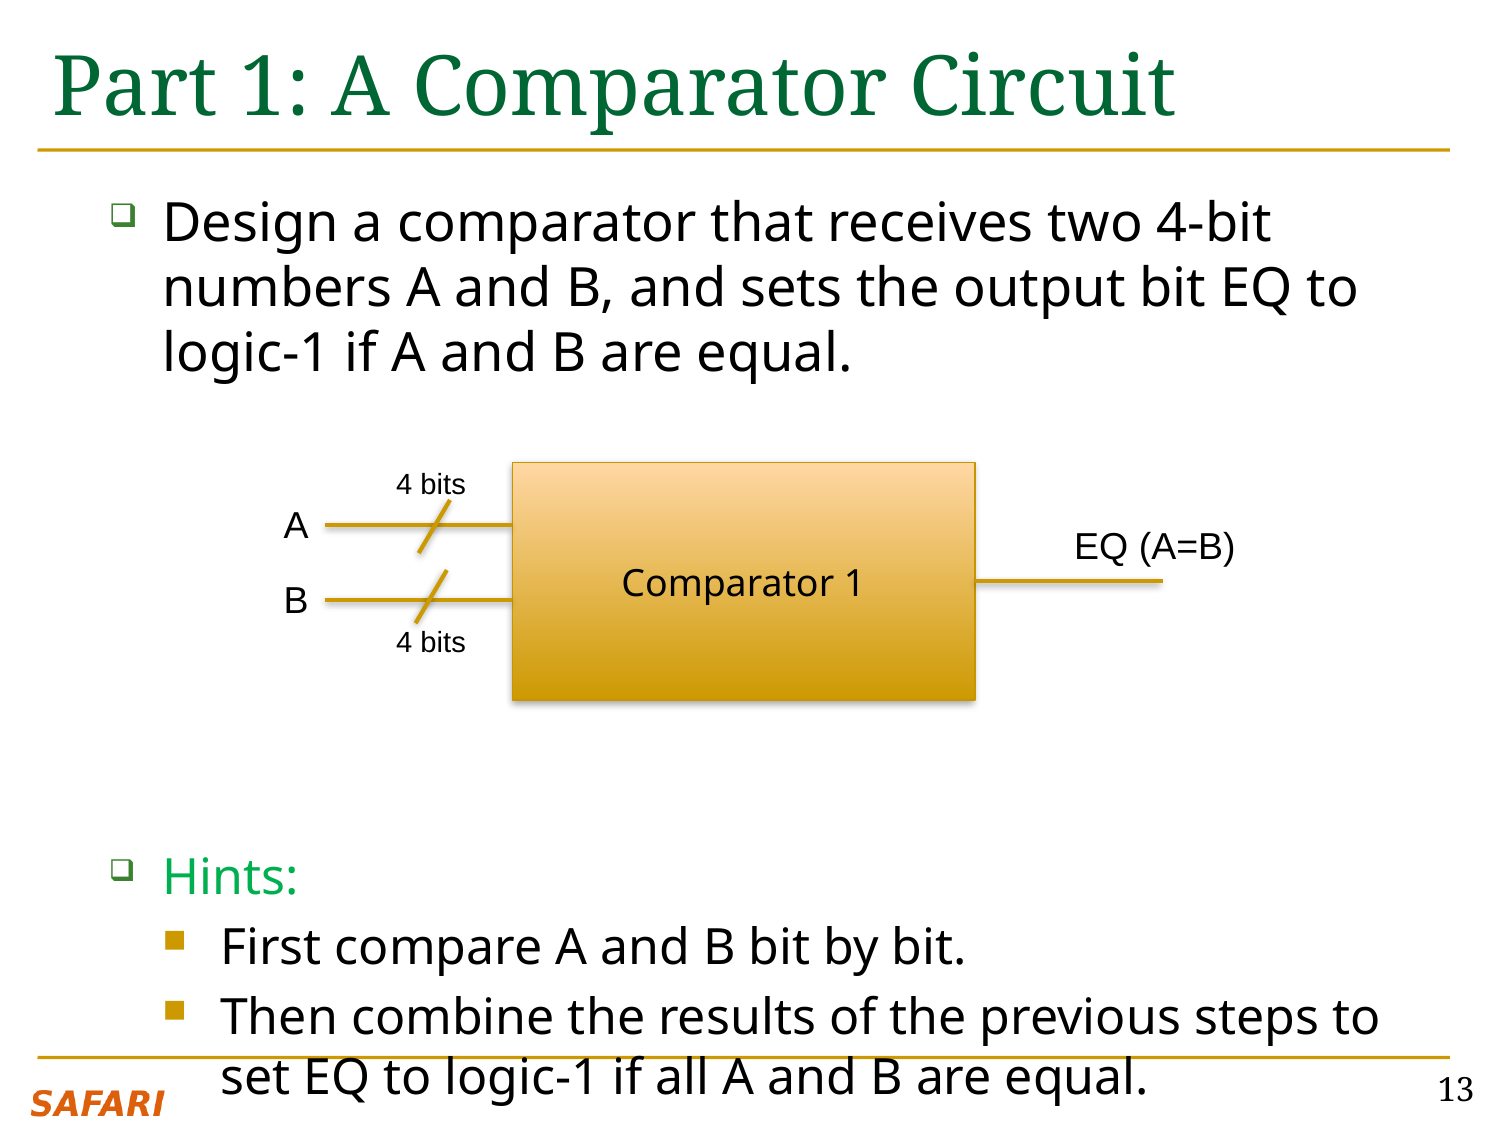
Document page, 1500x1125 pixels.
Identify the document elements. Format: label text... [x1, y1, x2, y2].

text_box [415, 569, 448, 624]
list Design a comparator that receives two 4-bit numbers A and B, and sets the output bit EQ to logic-1 if A and B are equal. Hints: First compare A and B bit by bit. Then combine the results of the previous steps to set EQ to logic-1 if all A and B are equal. [37, 179, 1450, 1025]
slide_number 13 [1139, 1045, 1490, 1121]
text_box Comparator 1 [512, 462, 976, 701]
text_box 4 bits [381, 615, 494, 666]
text_box EQ (A=B) [1059, 514, 1291, 574]
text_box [418, 499, 451, 554]
text_box B [268, 568, 382, 629]
text_box A [268, 493, 382, 554]
text_box 4 bits [381, 458, 494, 508]
picture [29, 1083, 169, 1124]
title Part 1: A Comparator Circuit [37, 24, 1450, 170]
